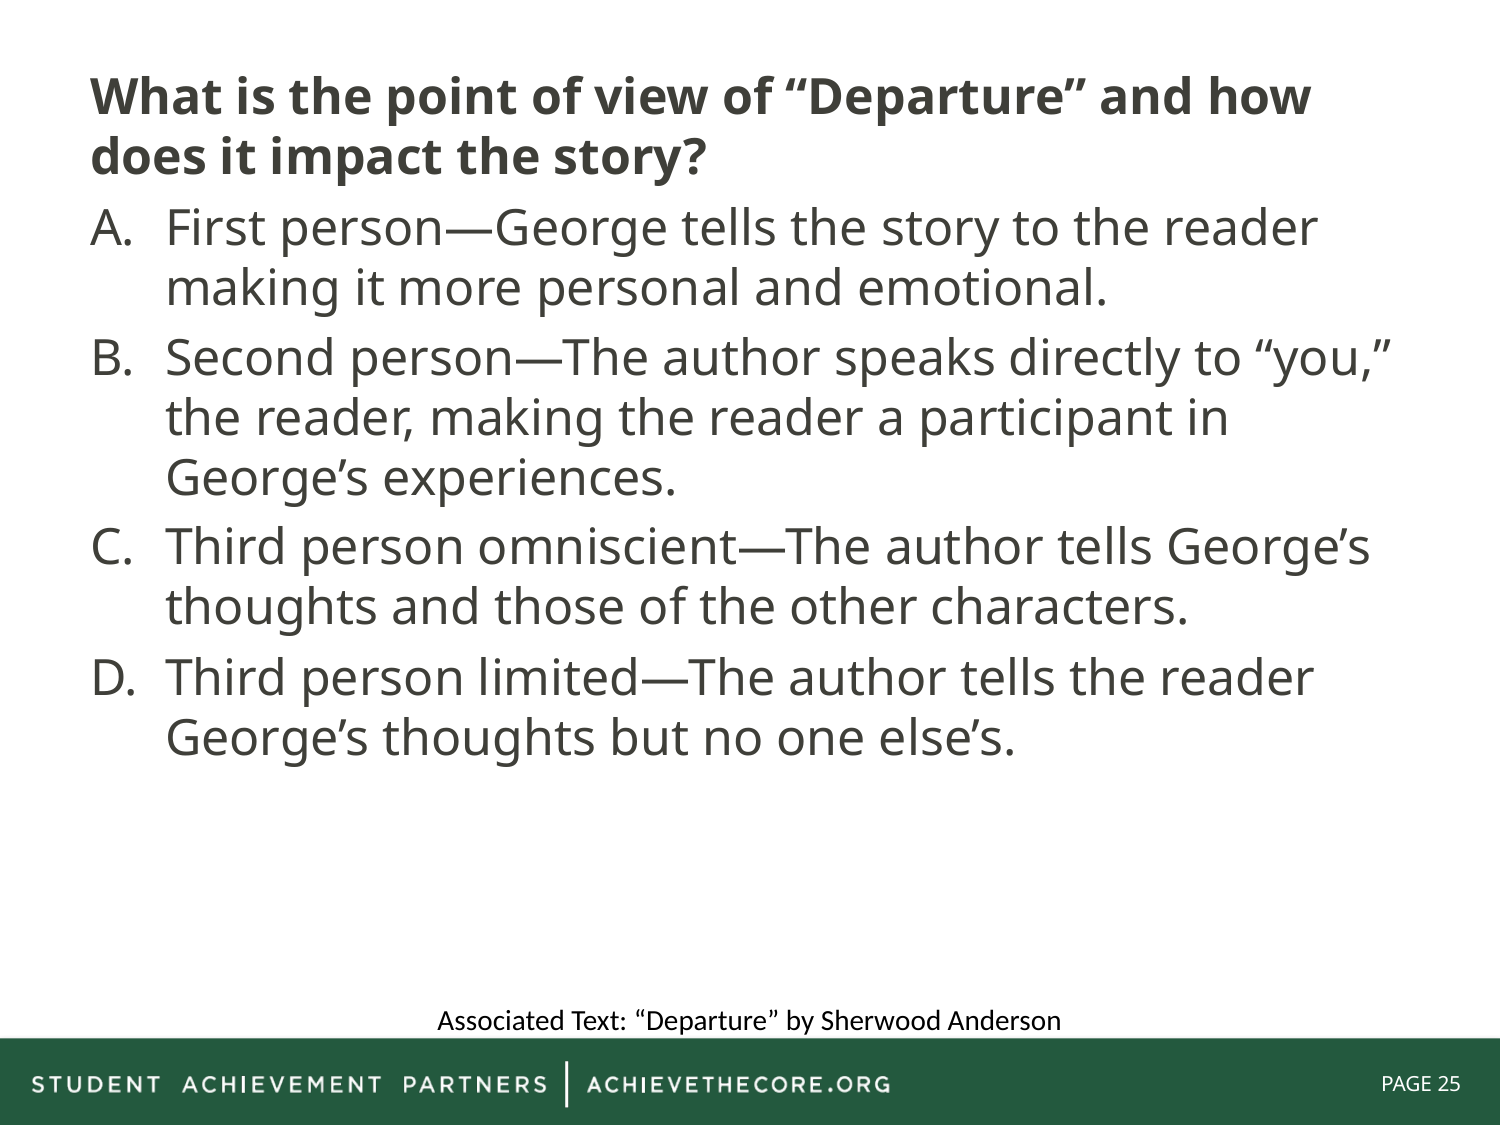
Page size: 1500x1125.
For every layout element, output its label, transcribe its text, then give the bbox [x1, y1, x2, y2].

text_box Associated Text: “Departure” by Sherwood Anderson [74, 994, 1425, 1044]
list What is the point of view of “Departure” and how does it impact the story? First person—George tells the story to the reader making it more personal and emotional. Second person—The author speaks directly to “you,” the reader, making the reader a participant in George’s experiences. Third person omniscient—The author tells George’s thoughts and those of the other characters. Third person limited—The author tells the reader George’s thoughts but no one else’s. [75, 57, 1425, 911]
